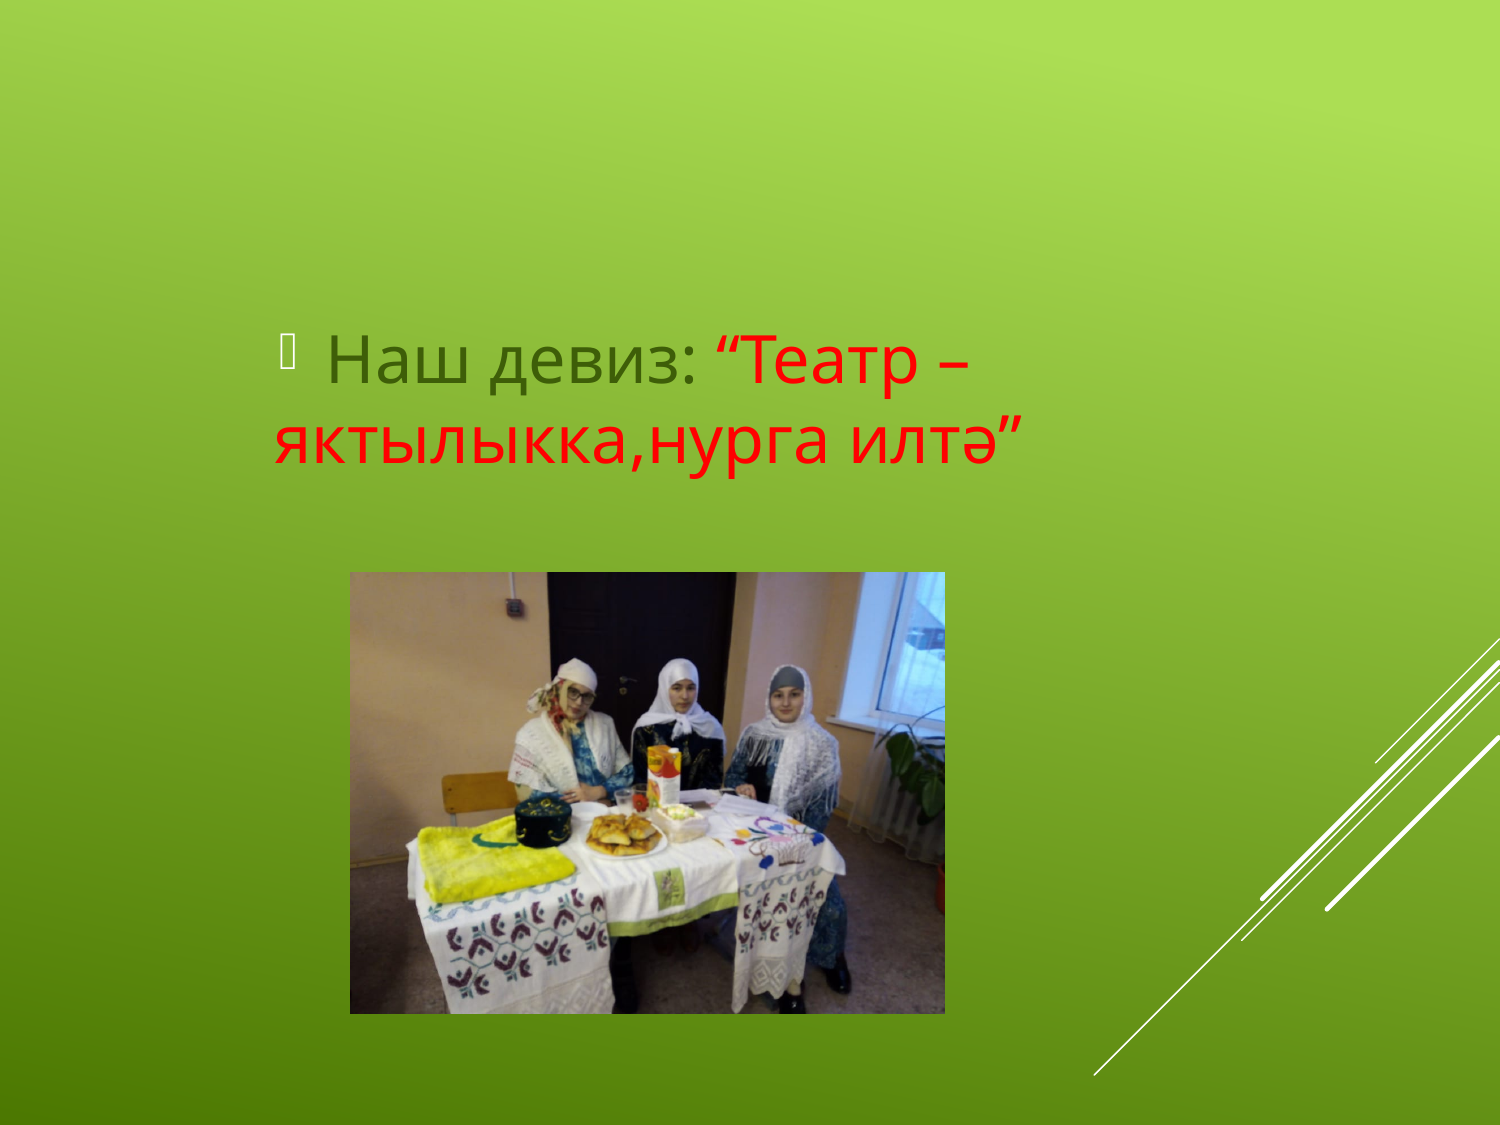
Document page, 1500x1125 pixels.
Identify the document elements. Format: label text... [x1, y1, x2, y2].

list Наш девиз: “Театр –яктылыкка,нурга илтә” [87, 87, 1163, 706]
picture [349, 572, 945, 1014]
